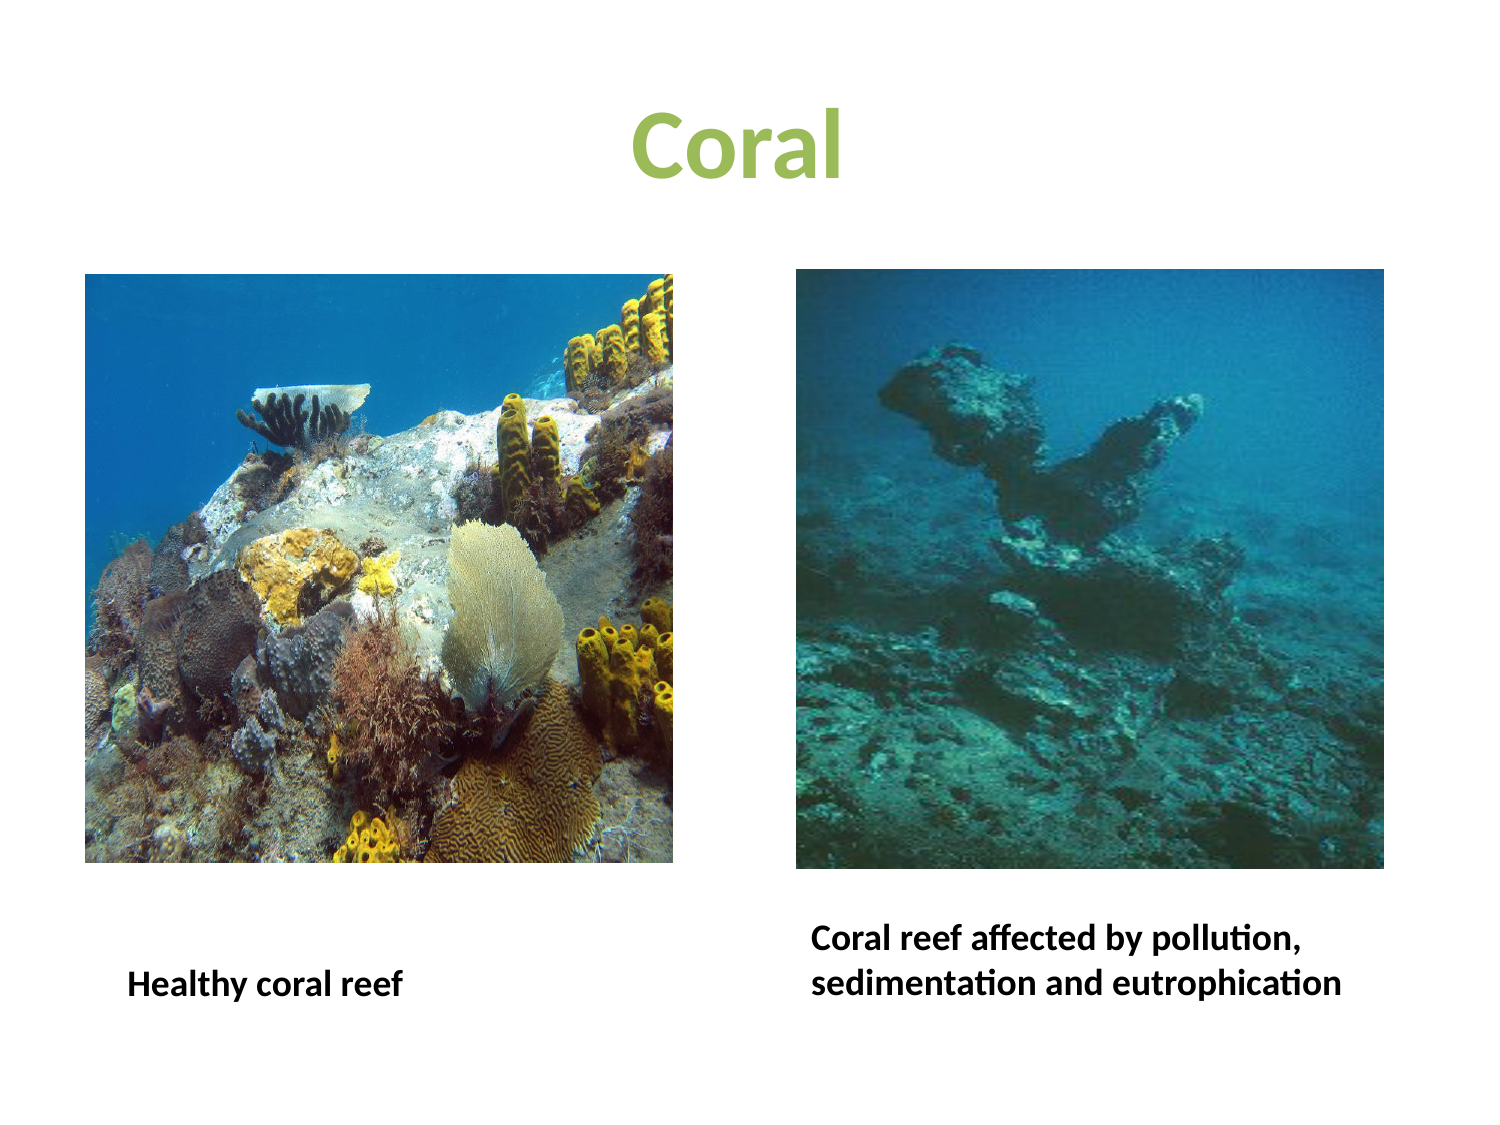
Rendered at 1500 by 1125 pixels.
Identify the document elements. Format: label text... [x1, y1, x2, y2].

picture [561, 274, 574, 283]
text_box Healthy coral reef [112, 861, 863, 1011]
picture [85, 274, 674, 863]
picture [796, 269, 1385, 869]
text_box Coral reef affected by pollution, sedimentation and eutrophication [863, 815, 1428, 1011]
title Coral [75, 45, 1425, 233]
